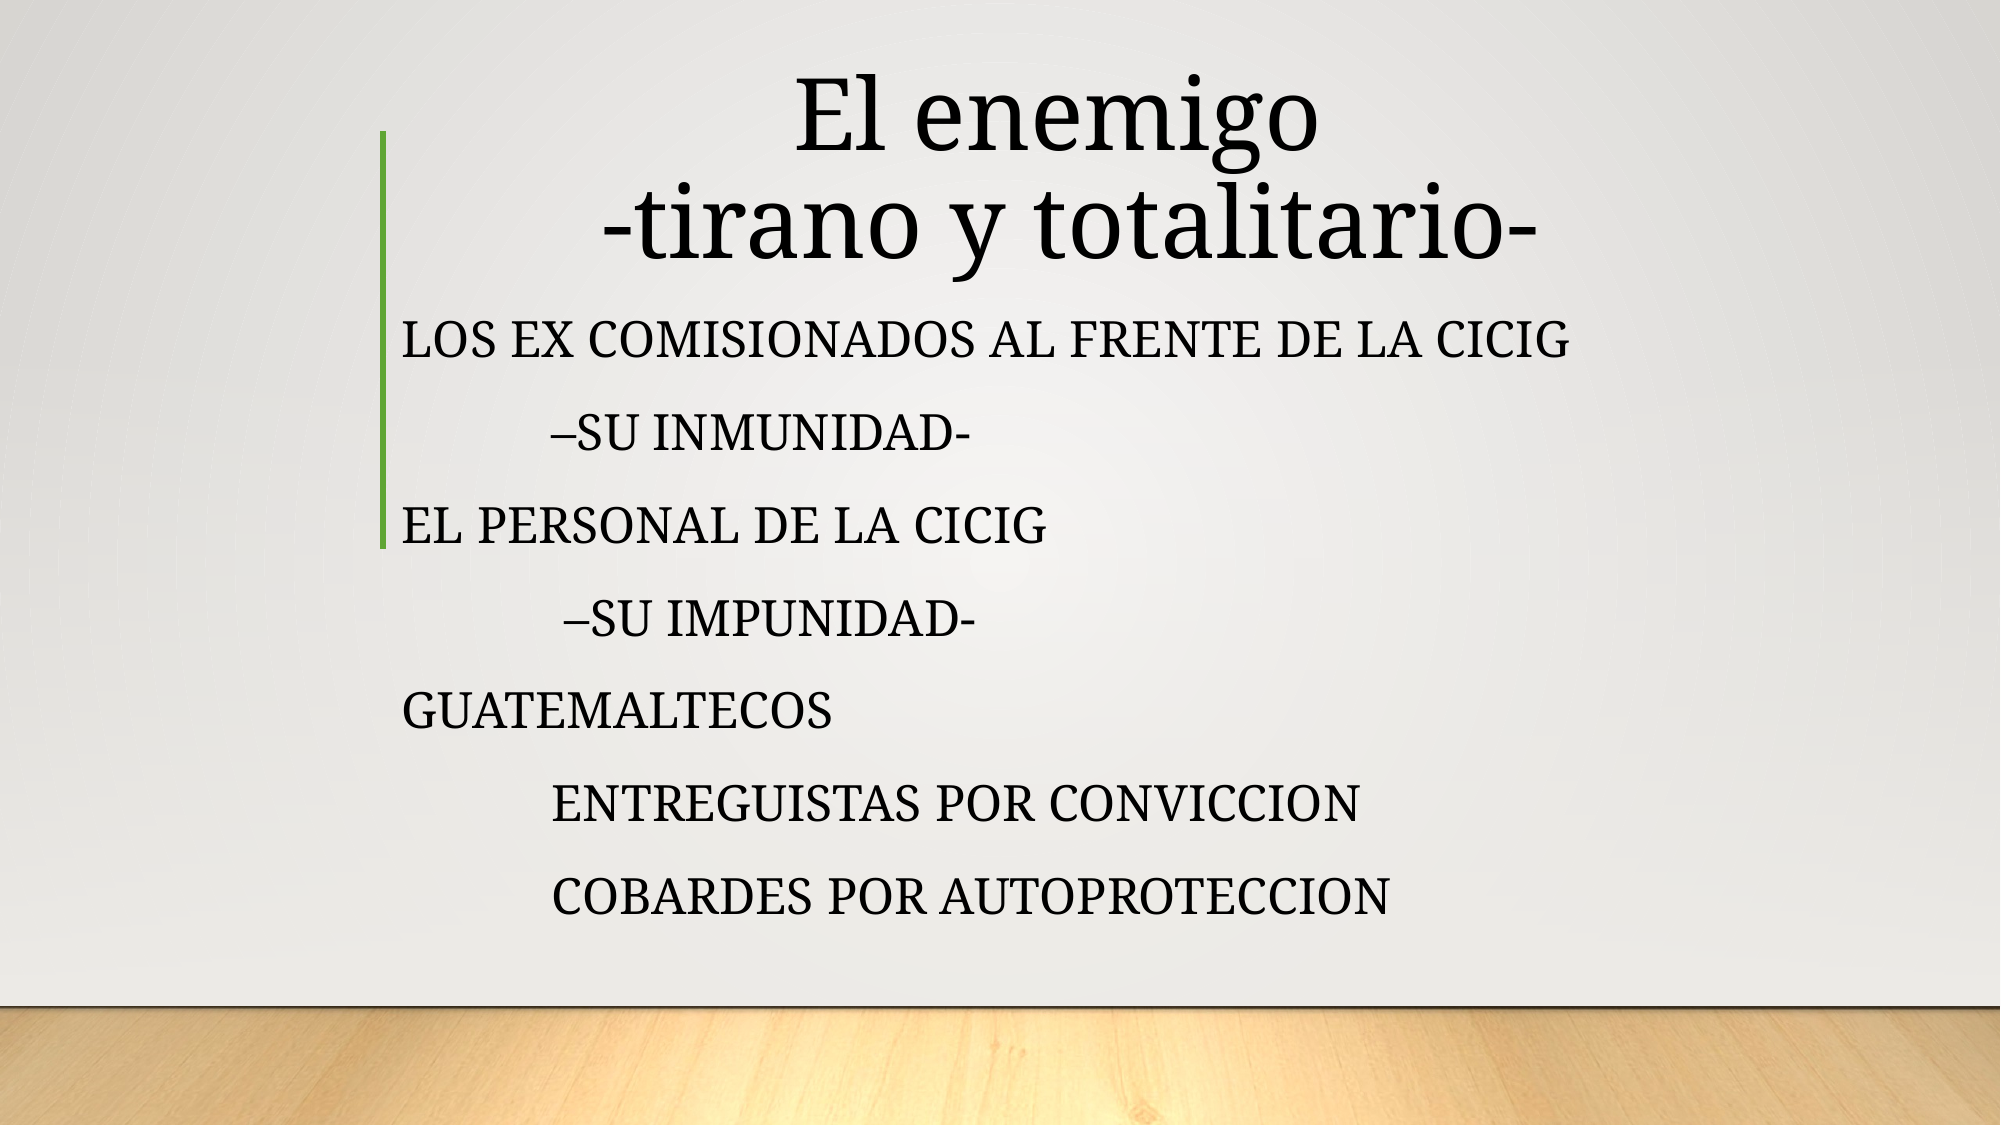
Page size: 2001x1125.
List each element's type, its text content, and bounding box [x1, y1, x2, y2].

title El enemigo -tirano y totalitario- [428, 4, 1714, 280]
subtitle LOS EX COMISIONADOS AL FRENTE DE LA CICIG –su inmunidad- EL PERSONAL DE LA CICIG –su impunidad- GUATEMALTECOS ENTREGUISTAS POR CONVICCION COBARDES POR AUTOPROTECCION [386, 280, 1829, 489]
picture [0, 1006, 2000, 1125]
